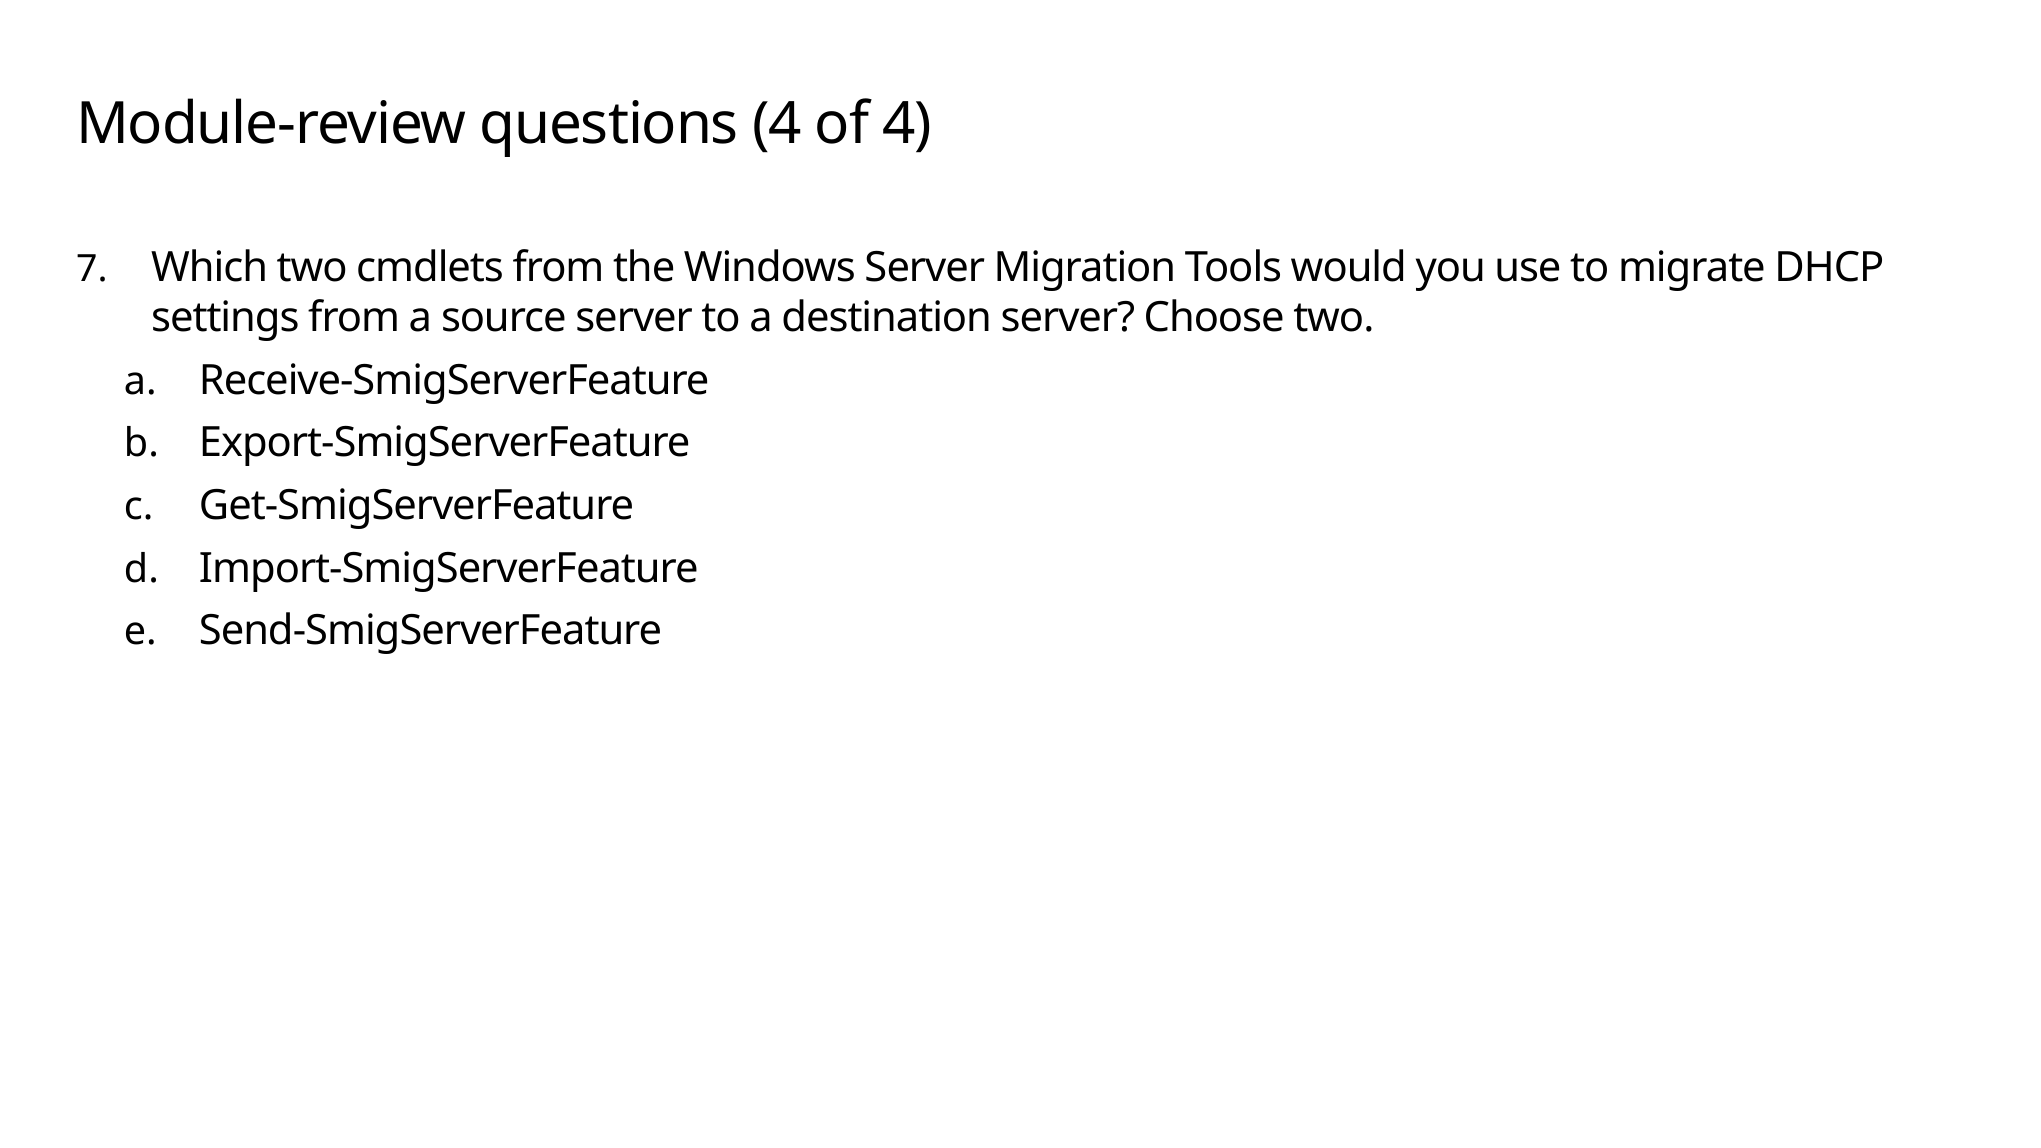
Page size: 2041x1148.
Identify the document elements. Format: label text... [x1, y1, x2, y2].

list Which two cmdlets from the Windows Server Migration Tools would you use to migrate DHCP settings from a source server to a destination server? Choose two. Receive-SmigServerFeature Export-SmigServerFeature Get-SmigServerFeature Import-SmigServerFeature Send-SmigServerFeature [76, 240, 1970, 1074]
title Module-review questions (4 of 4) [76, 93, 1968, 161]
